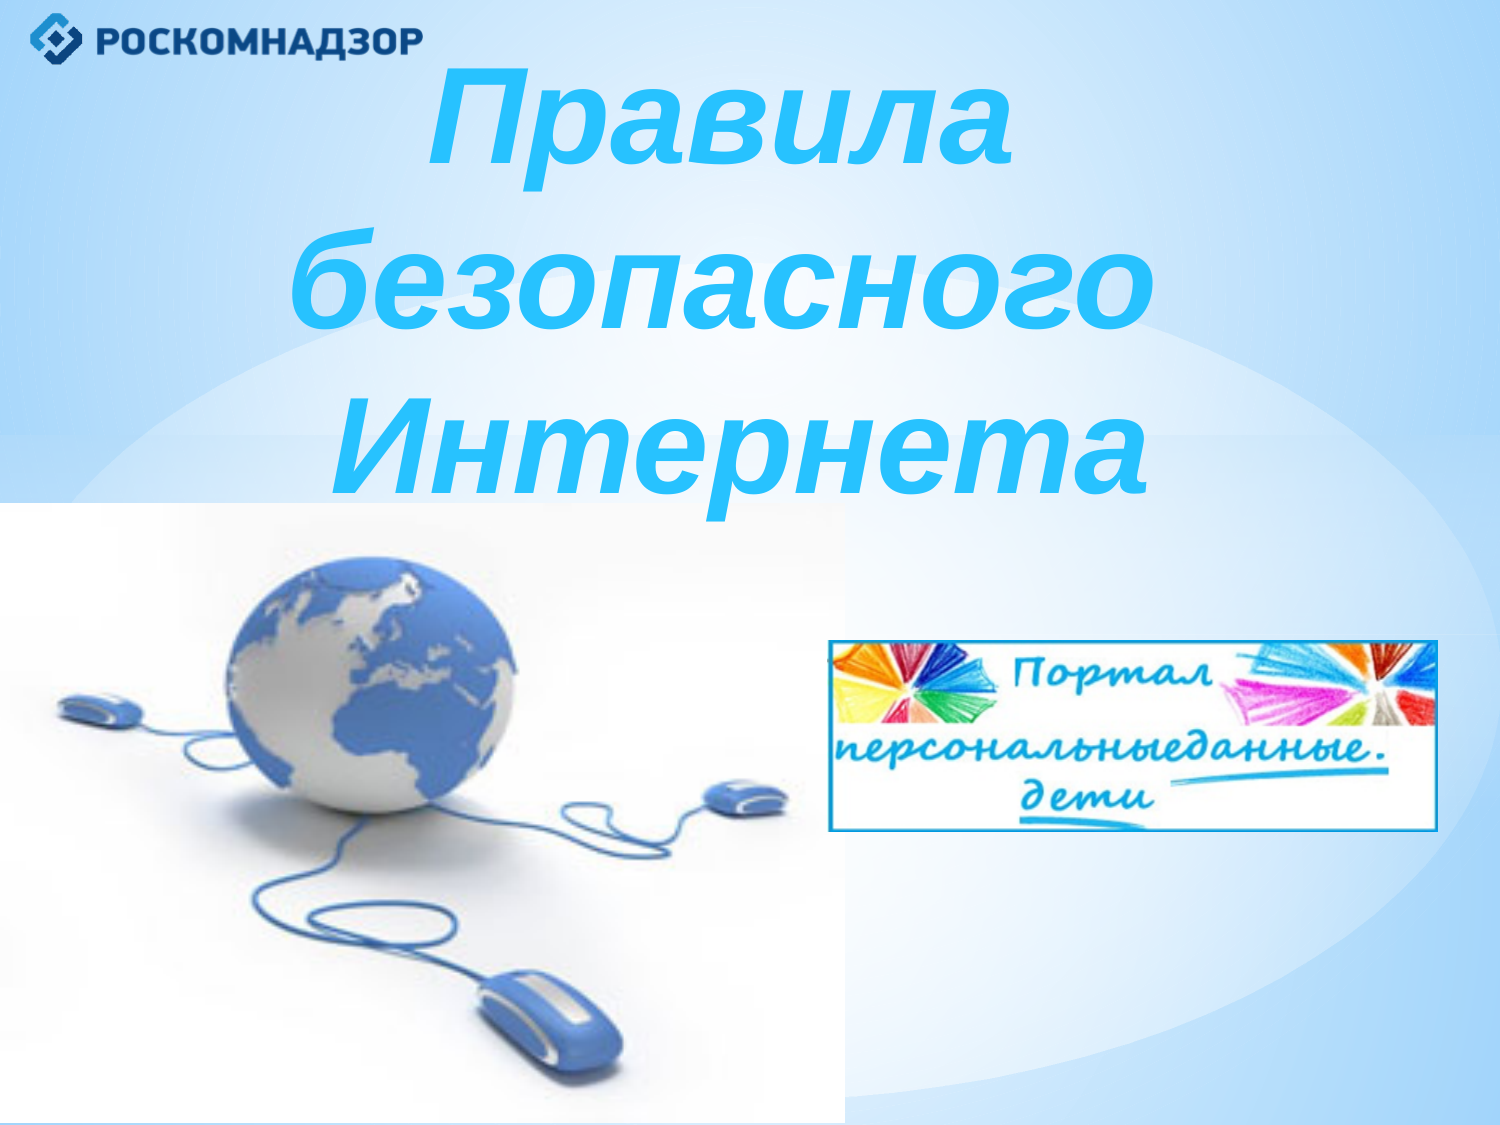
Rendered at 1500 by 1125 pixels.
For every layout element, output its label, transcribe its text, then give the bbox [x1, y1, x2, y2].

text_box Правила безопасного Интернета [0, 19, 1483, 529]
picture [94, 26, 423, 63]
picture [29, 11, 84, 65]
picture [0, 503, 1439, 1123]
